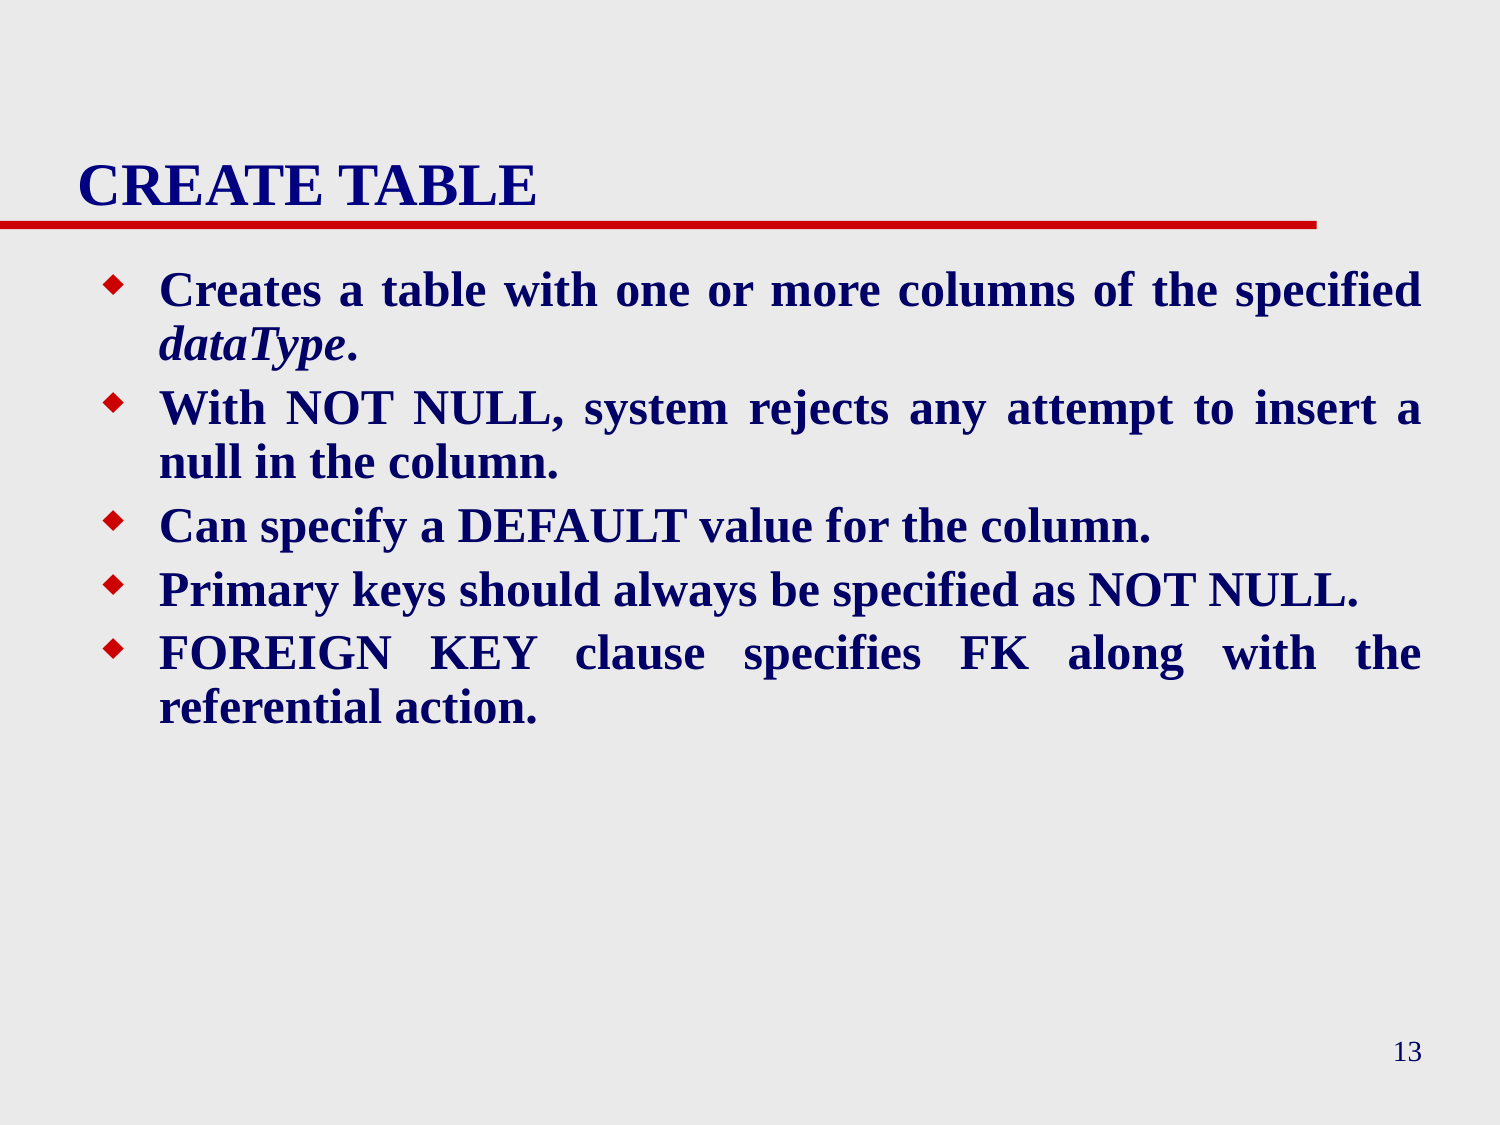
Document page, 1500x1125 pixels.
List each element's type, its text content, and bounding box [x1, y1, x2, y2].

title CREATE TABLE [62, 43, 1338, 226]
slide_number 13 [1124, 1012, 1438, 1088]
list Creates a table with one or more columns of the specified dataType. With NOT NULL, system rejects any attempt to insert a null in the column. Can specify a DEFAULT value for the column. Primary keys should always be specified as NOT NULL. FOREIGN KEY clause specifies FK along with the referential action. [87, 255, 1438, 931]
